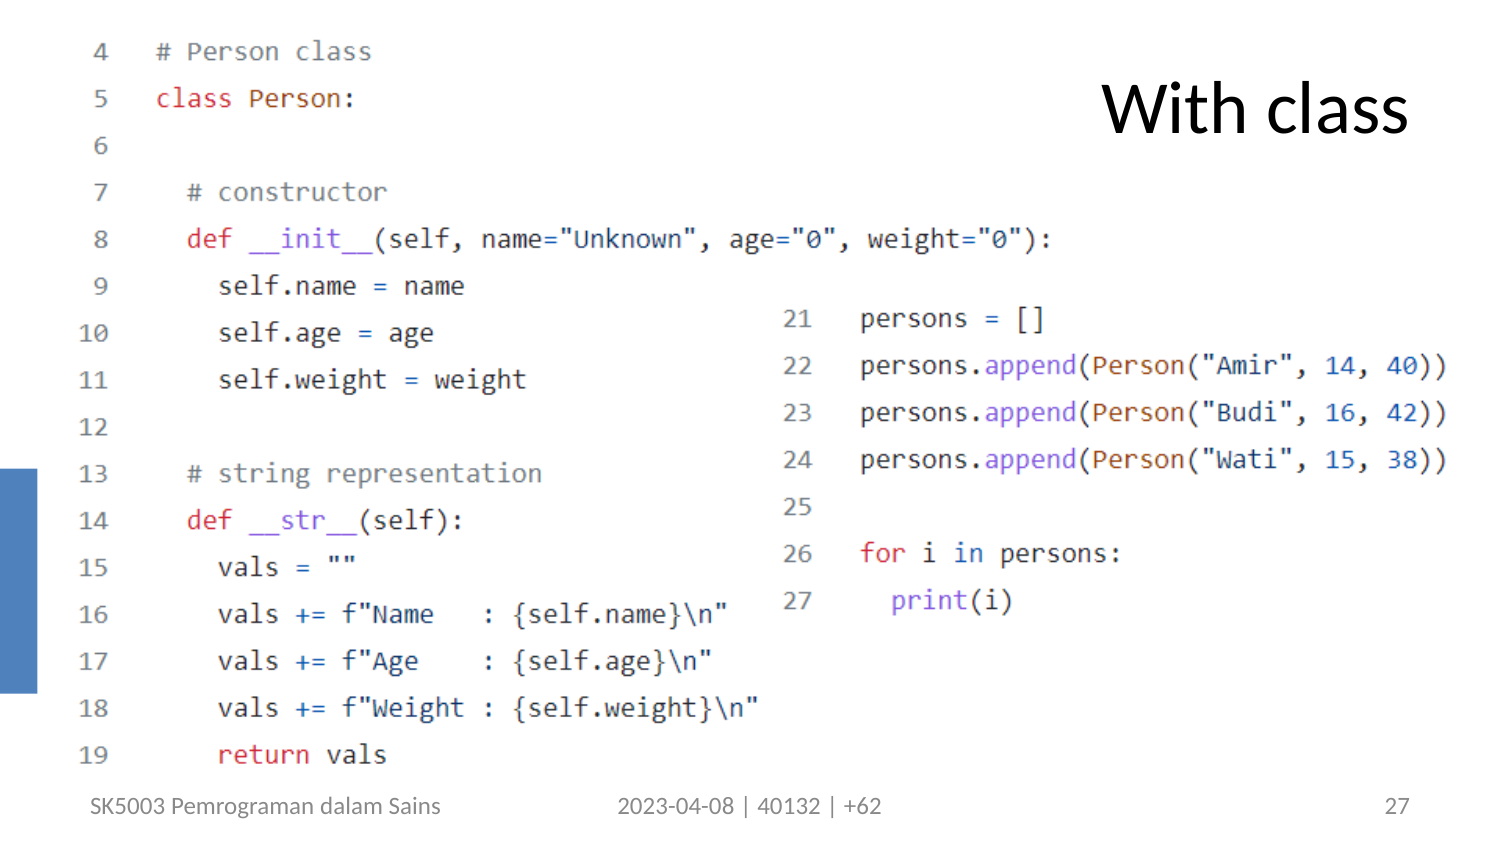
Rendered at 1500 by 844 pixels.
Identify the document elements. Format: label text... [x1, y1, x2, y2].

footer 2023-04-08 | 40132 | +62 [512, 787, 988, 827]
title With class [1062, 33, 1426, 175]
slide_number SK5003 Pemrograman dalam Sains [75, 787, 463, 827]
slide_number 27 [1074, 782, 1425, 827]
picture [69, 34, 1458, 779]
